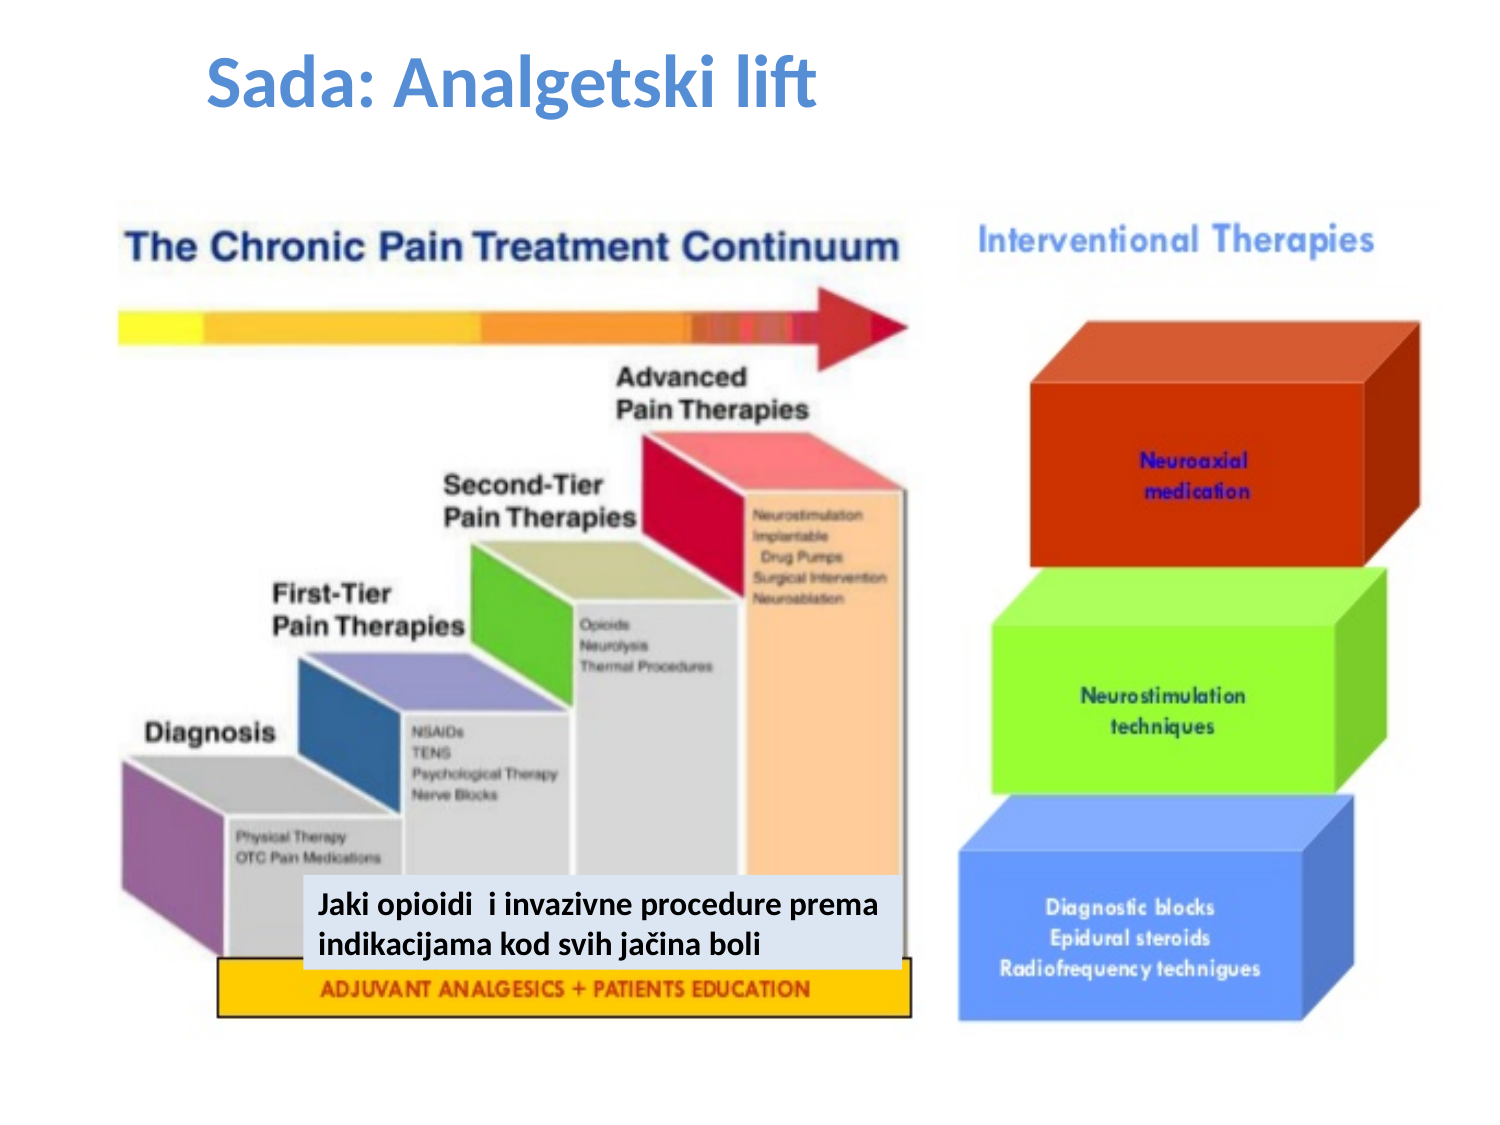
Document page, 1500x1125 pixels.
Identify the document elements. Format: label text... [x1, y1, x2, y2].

text_box Sada: Analgetski lift [191, 24, 835, 130]
picture [49, 199, 1444, 1073]
